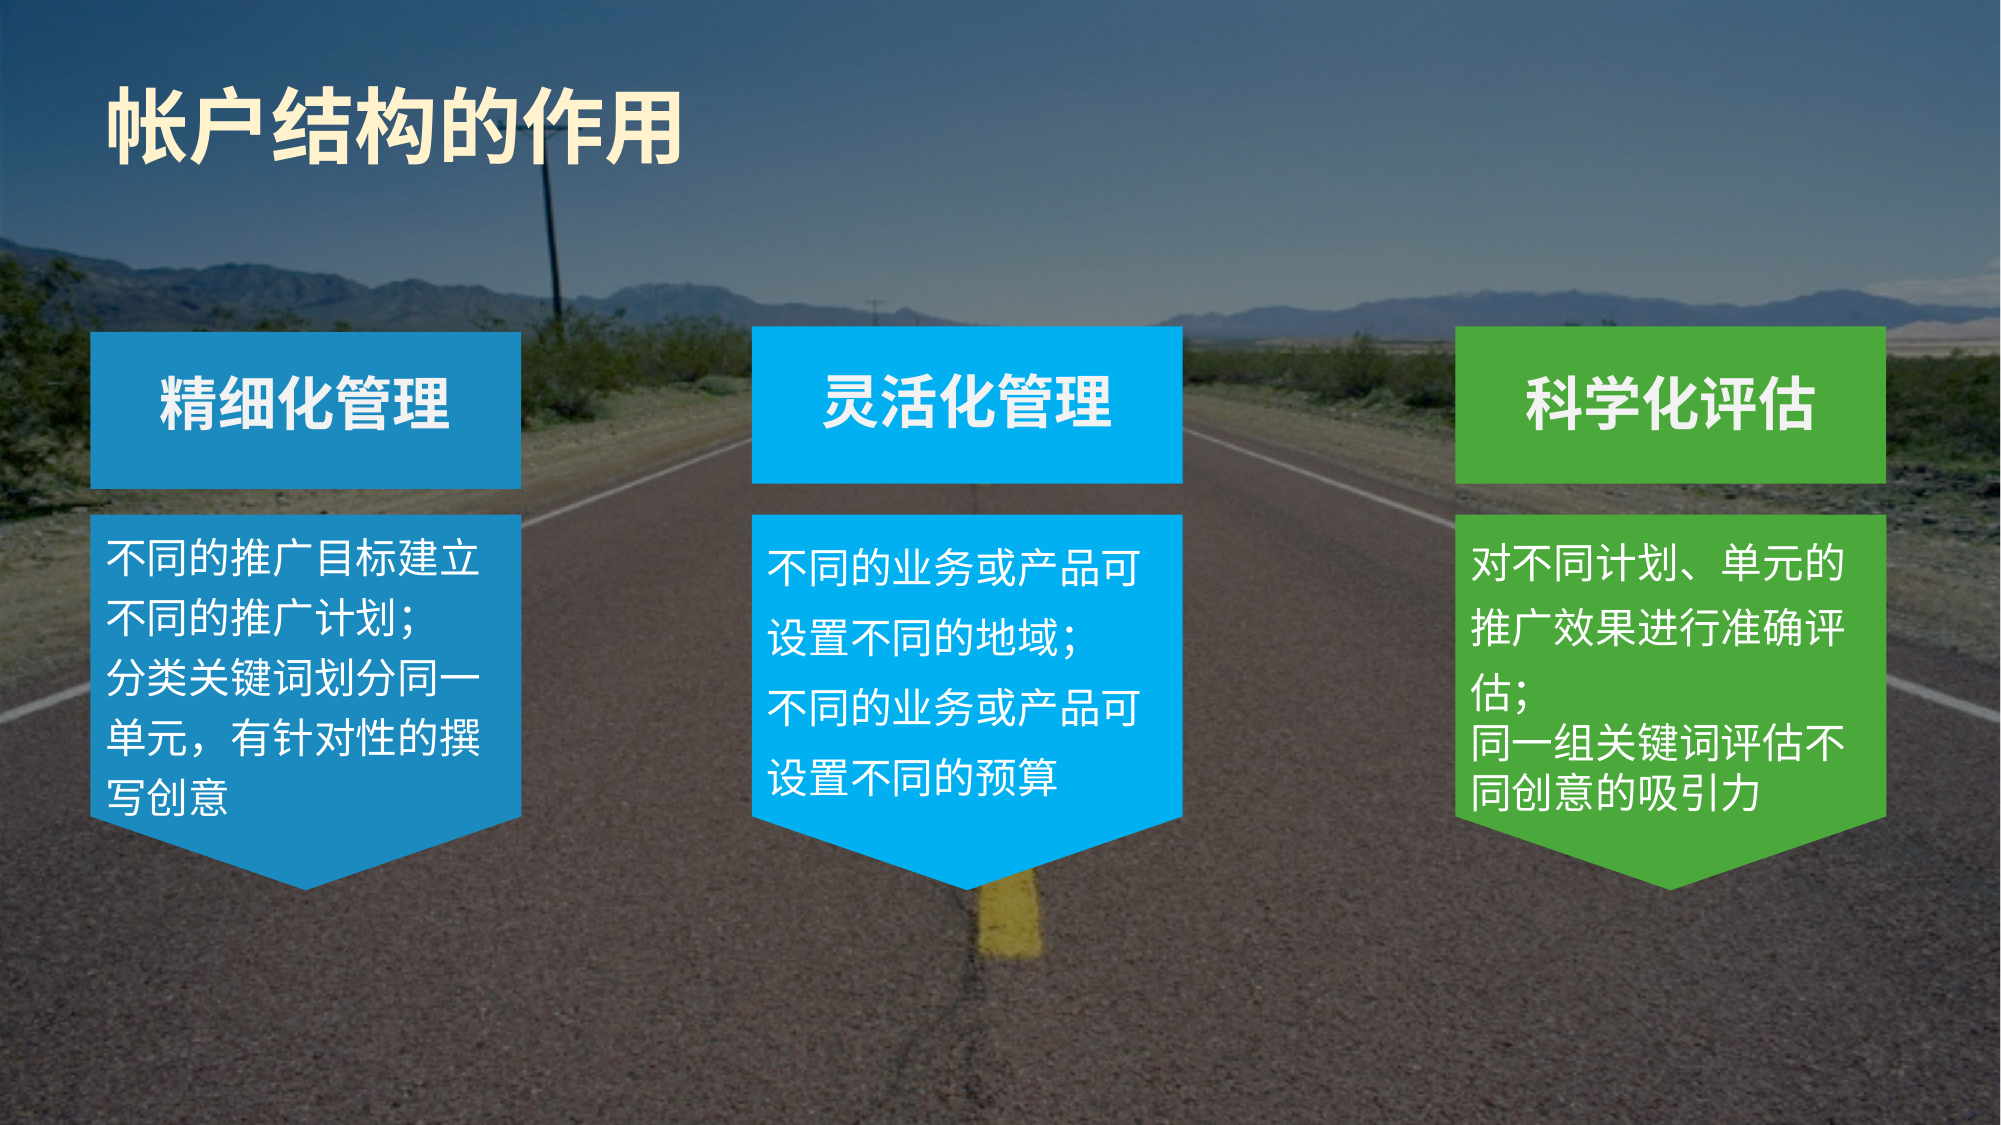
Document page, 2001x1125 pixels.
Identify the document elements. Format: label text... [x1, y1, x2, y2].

text_box [89, 513, 523, 821]
text_box 灵活化管理 [751, 357, 1183, 443]
text_box [89, 331, 522, 490]
text_box 不同的业务或产品可设置不同的地域； 不同的业务或产品可设置不同的预算 [751, 514, 1165, 810]
text_box [750, 513, 1184, 892]
text_box 精细化管理 [90, 360, 522, 445]
picture [0, 0, 2001, 1125]
text_box [751, 325, 1184, 485]
text_box 不同的推广目标建立不同的推广计划； 分类关键词划分同一单元，有针对性的撰写创意 [90, 514, 512, 830]
text_box 对不同计划、单元的推广效果进行准确评估； 同一组关键词评估不同创意的吸引力 [1455, 514, 1868, 825]
text_box [1454, 325, 1887, 485]
text_box 科学化评估 [1455, 360, 1887, 445]
text_box [127, 830, 485, 892]
text_box 帐户结构的作用 [90, 66, 1028, 182]
text_box [1477, 825, 1865, 892]
text_box [1454, 513, 1888, 824]
